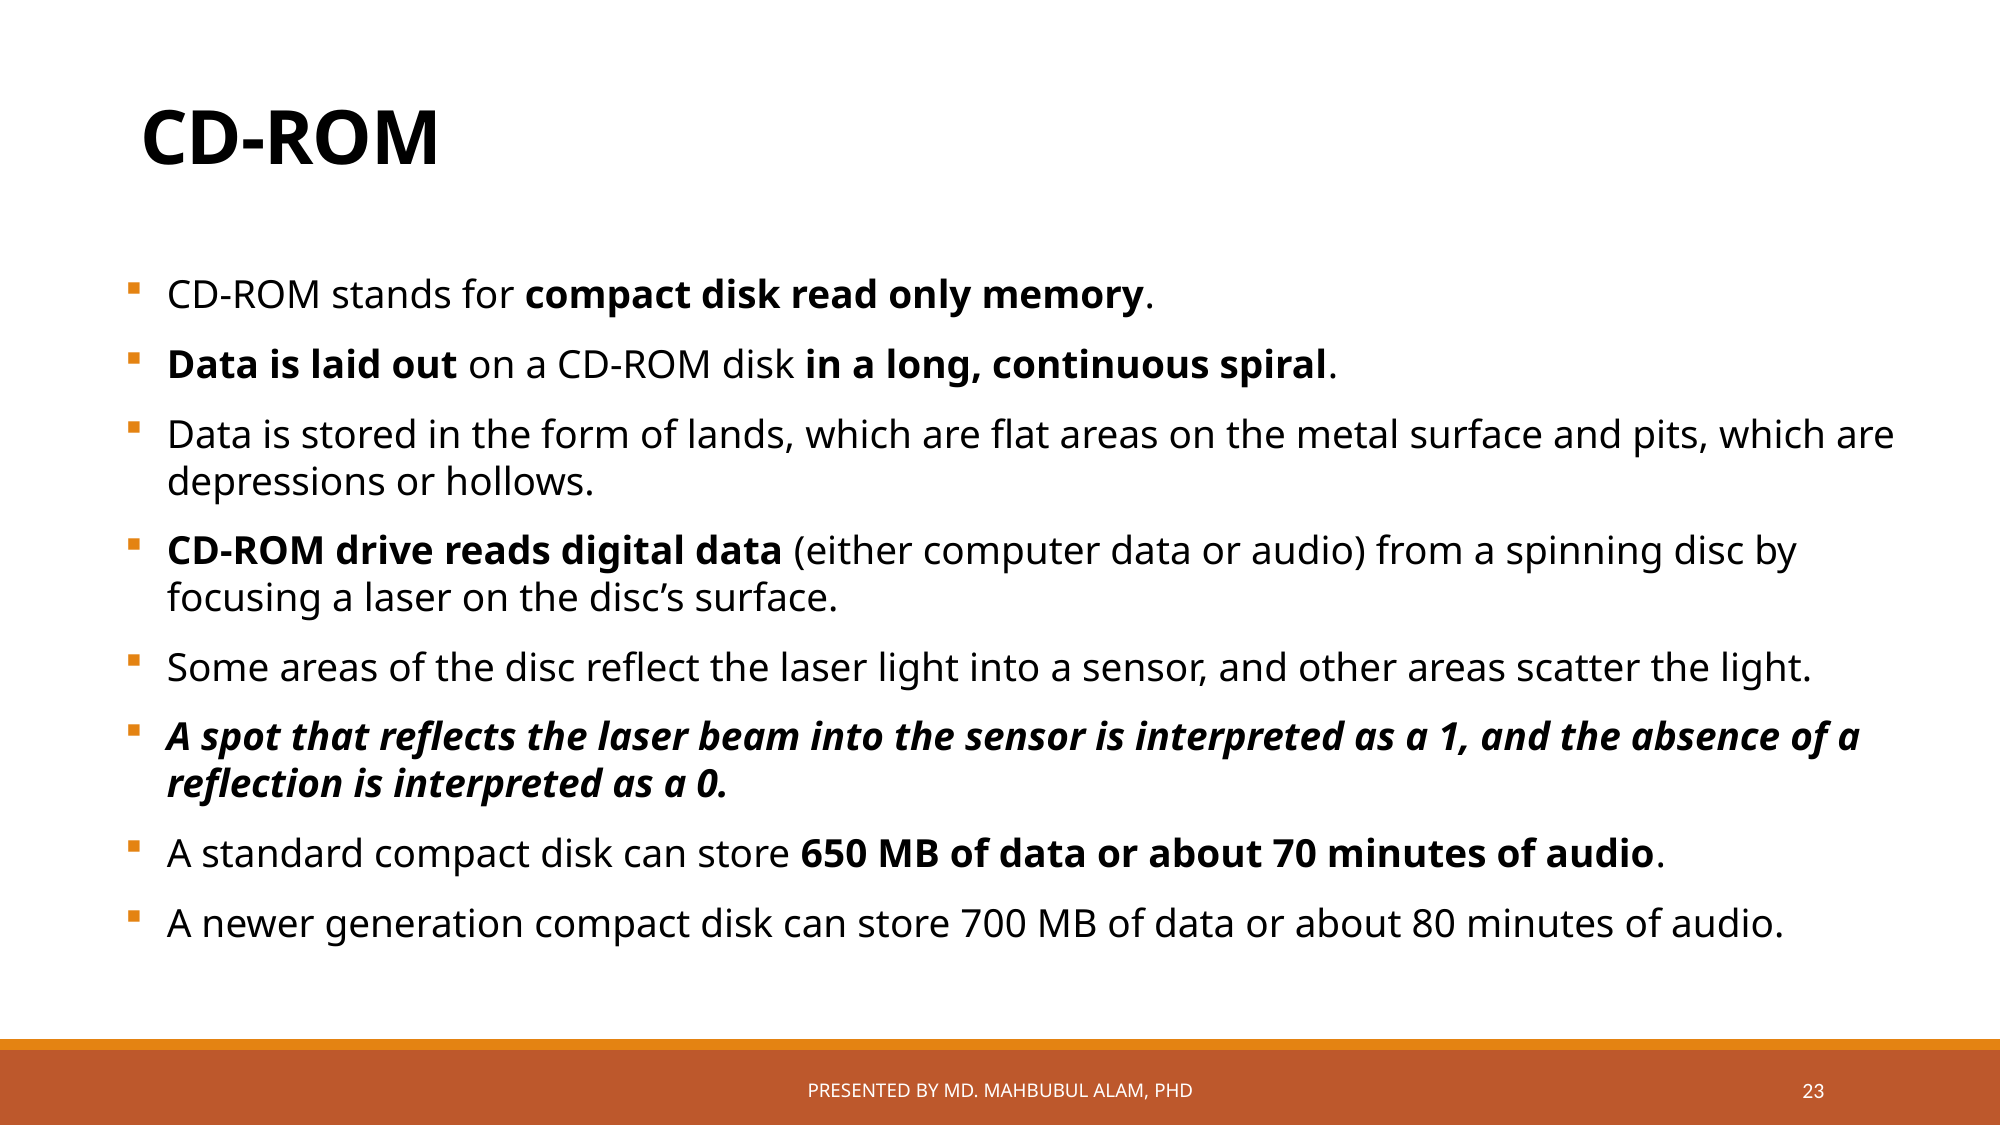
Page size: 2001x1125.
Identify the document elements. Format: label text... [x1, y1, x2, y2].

footer Presented by Md. Mahbubul Alam, PhD [604, 1059, 1396, 1120]
title CD-ROM [125, 75, 1830, 188]
list CD-ROM stands for compact disk read only memory. Data is laid out on a CD-ROM disk in a long, continuous spiral. Data is stored in the form of lands, which are flat areas on the metal surface and pits, which are depressions or hollows. CD-ROM drive reads digital data (either computer data or audio) from a spinning disc by focusing a laser on the disc’s surface. Some areas of the disc reflect the laser light into a sensor, and other areas scatter the light. A spot that reflects the laser beam into the sensor is interpreted as a 1, and the absence of a reflection is interpreted as a 0. A standard compact disk can store 650 MB of data or about 70 minutes of audio. A newer generation compact disk can store 700 MB of data or about 80 minutes of audio. [125, 262, 1900, 963]
slide_number 23 [1624, 1059, 1840, 1120]
